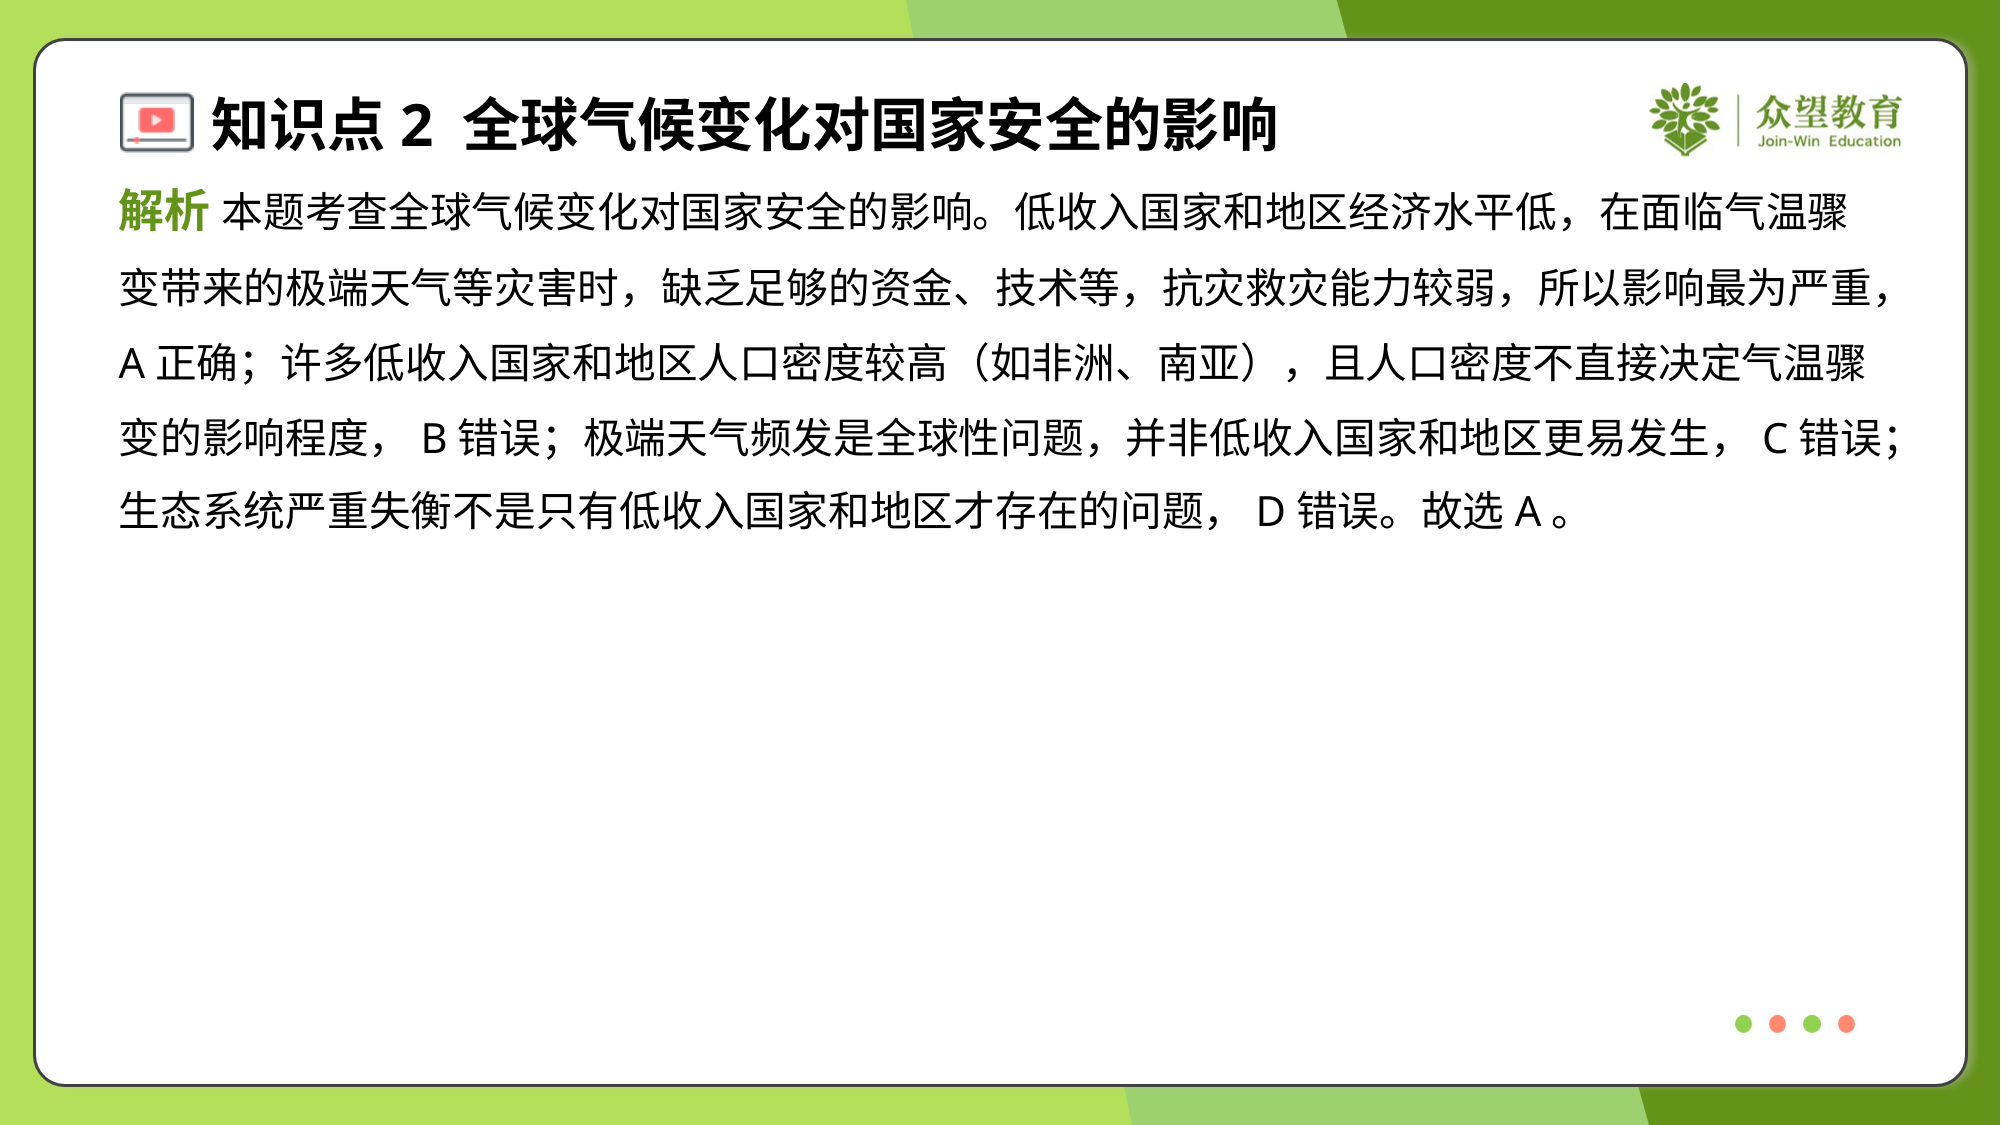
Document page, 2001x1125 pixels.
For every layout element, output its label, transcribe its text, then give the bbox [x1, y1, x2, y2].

picture [0, 0, 2000, 1125]
text_box 解析 本题考查全球气候变化对国家安全的影响。低收入国家和地区经济水平低，在面临气温骤 变带来的极端天气等灾害时，缺乏足够的资金、技术等，抗灾救灾能力较弱，所以影响最为严重， A正确；许多低收入国家和地区人口密度较高（如非洲、南亚），且人口密度不直接决定气温骤 变的影响程度，B错误；极端天气频发是全球性问题，并非低收入国家和地区更易发生，C错误； 生态系统严重失衡不是只有低收入国家和地区才存在的问题，D错误。故选A。 [118, 159, 1883, 527]
